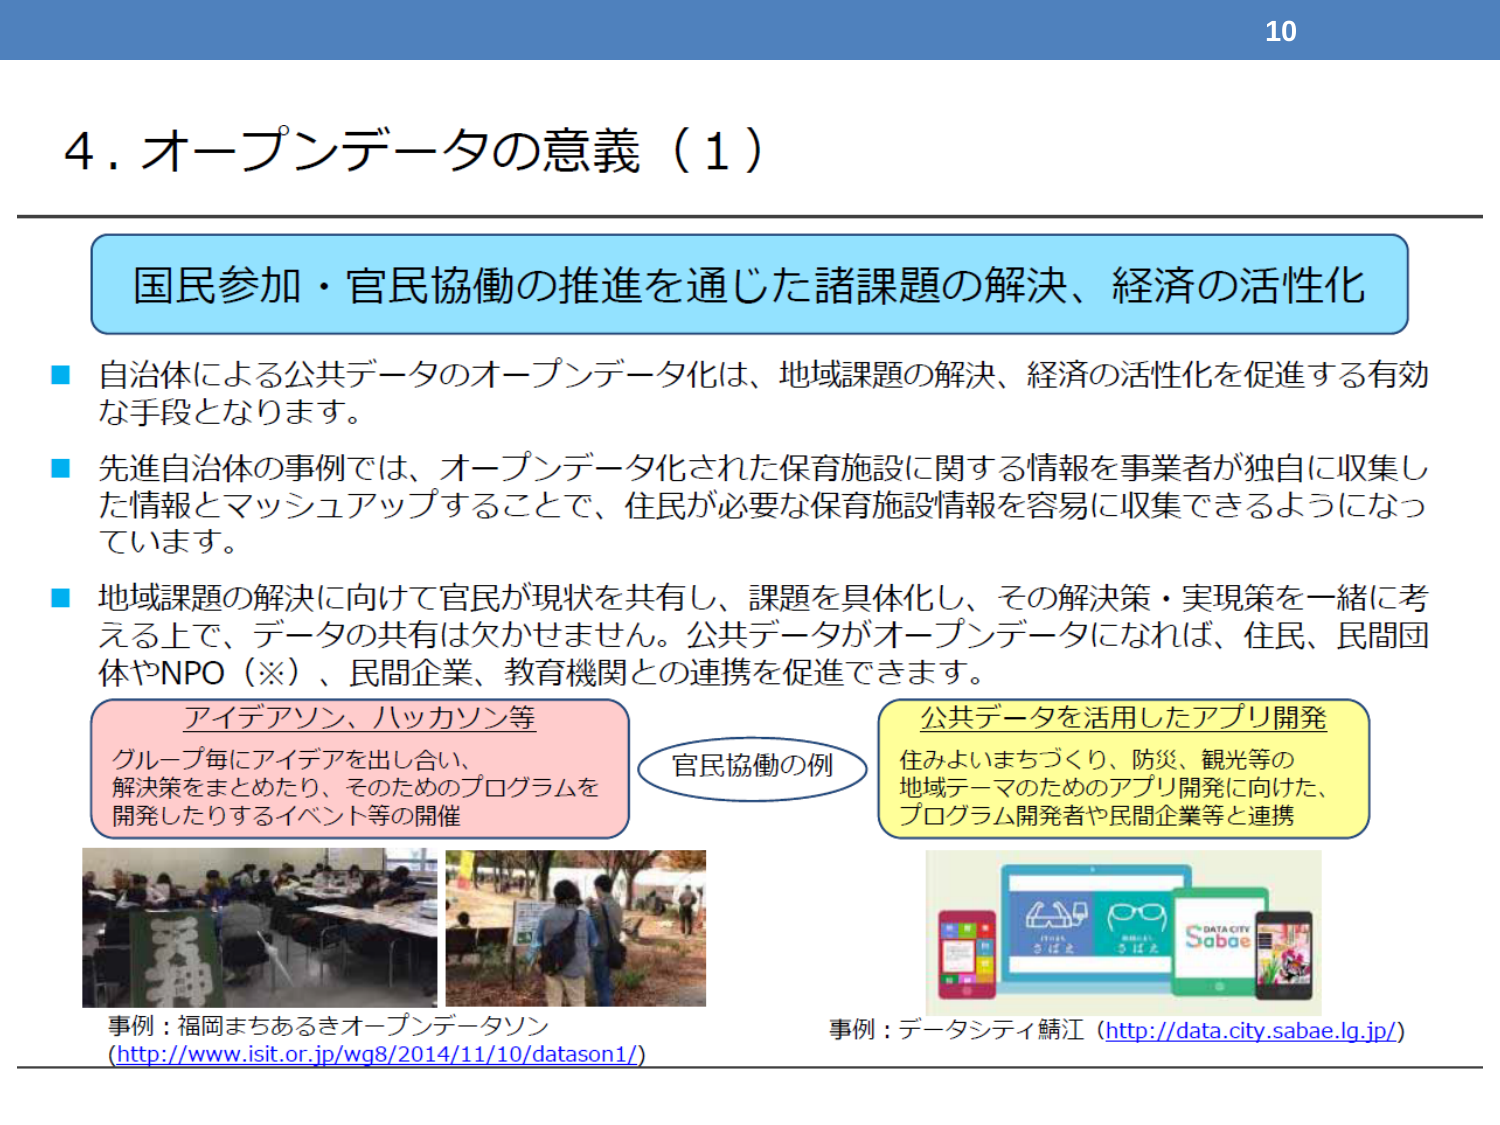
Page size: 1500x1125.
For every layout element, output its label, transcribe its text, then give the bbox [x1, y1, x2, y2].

picture [17, 125, 1483, 1071]
slide_number 10 [1250, 3, 1425, 57]
